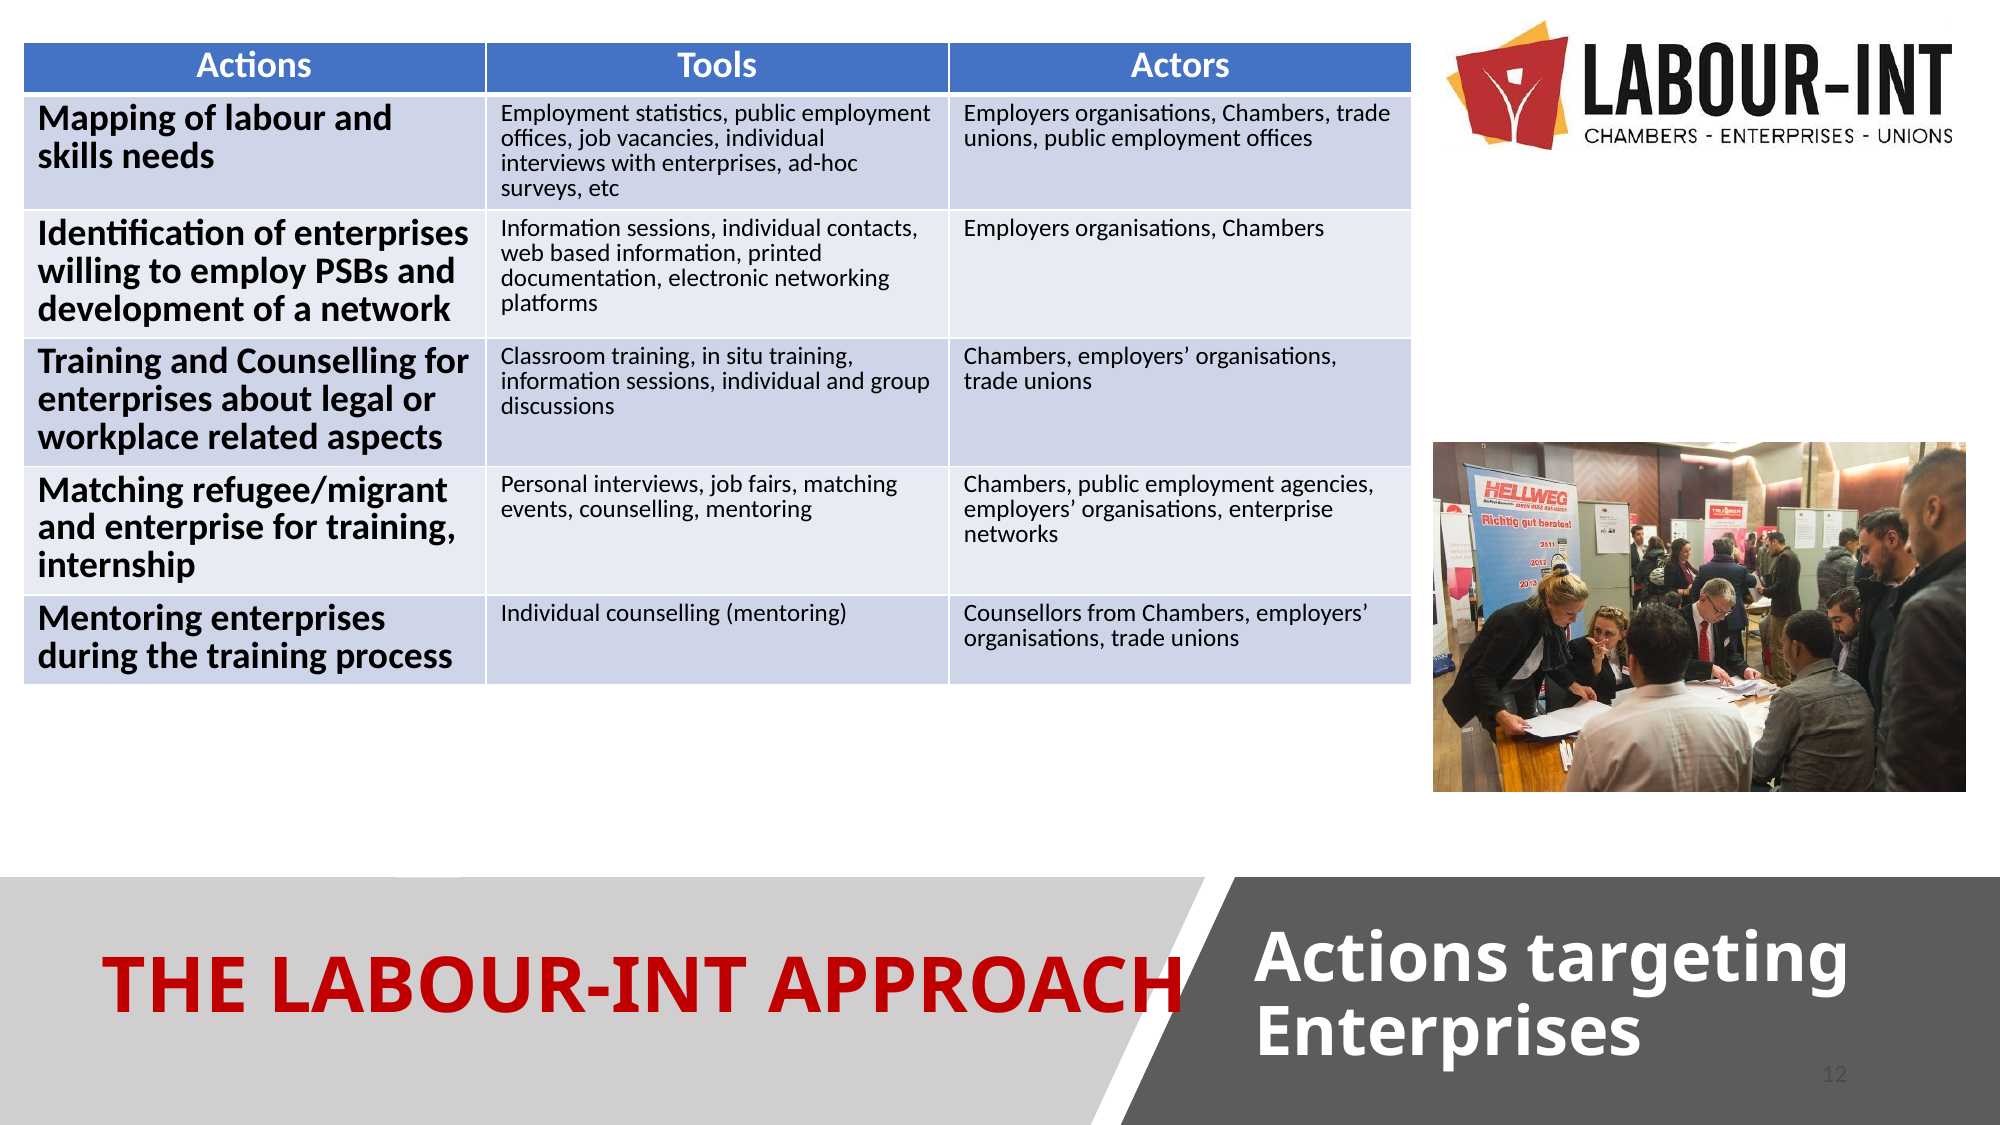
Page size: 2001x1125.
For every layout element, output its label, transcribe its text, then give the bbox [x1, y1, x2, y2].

table_cell Employers organisations, Chambers [950, 211, 1411, 337]
table_header Actions [24, 43, 485, 92]
text_box Actions targeting Enterprises [1239, 905, 1882, 1086]
table_cell Matching refugee/migrant and enterprise for training, internship [24, 467, 485, 594]
table_cell Employment statistics, public employment offices, job vacancies, individual interviews with enterprises, ad-hoc surveys, etc [487, 97, 948, 209]
table_cell Employers organisations, Chambers, trade unions, public employment offices [950, 97, 1411, 209]
table_cell Mapping of labour and skills needs [24, 97, 485, 209]
table_cell Personal interviews, job fairs, matching events, counselling, mentoring [487, 467, 948, 594]
text_box [0, 875, 1207, 1125]
table_cell Mentoring enterprises during the training process [24, 596, 485, 684]
text_box THE LABOUR-INT APPROACH [86, 897, 1412, 1078]
table_cell Chambers, employers’ organisations, trade unions [950, 339, 1411, 466]
picture [1433, 442, 1966, 792]
table_cell Chambers, public employment agencies, employers’ organisations, enterprise networks [950, 467, 1411, 594]
table_header Tools [487, 43, 948, 92]
slide_number 12 [1412, 1042, 1863, 1103]
text_box [1119, 875, 2000, 1125]
table_cell Individual counselling (mentoring) [487, 596, 948, 684]
table_cell Classroom training, in situ training, information sessions, individual and group discussions [487, 339, 948, 466]
table_cell Information sessions, individual contacts, web based information, printed documentation, electronic networking platforms [487, 211, 948, 337]
table_cell Training and Counselling for enterprises about legal or workplace related aspects [24, 339, 485, 466]
table_cell Identification of enterprises willing to employ PSBs and development of a network [24, 211, 485, 337]
picture [1446, 20, 1952, 150]
table_header Actors [950, 43, 1411, 92]
table_cell Counsellors from Chambers, employers’ organisations, trade unions [950, 596, 1411, 684]
title [65, 911, 1000, 1091]
